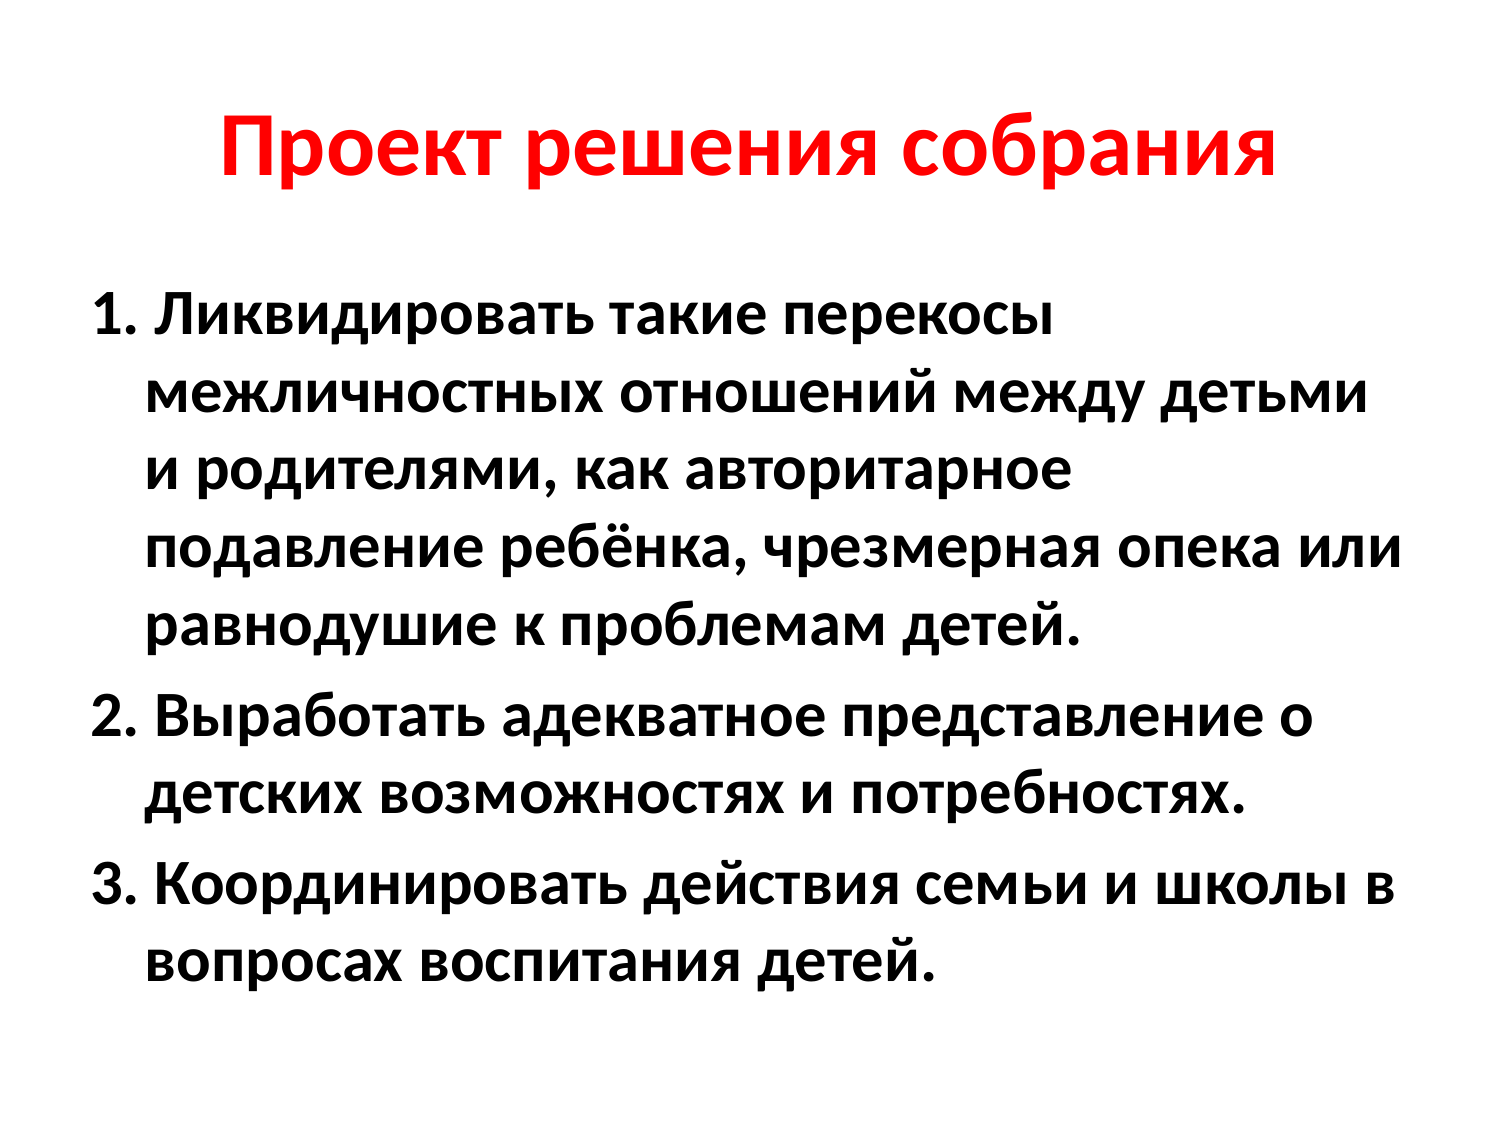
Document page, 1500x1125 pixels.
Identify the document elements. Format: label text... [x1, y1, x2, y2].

title Проект решения собрания [75, 45, 1425, 233]
list 1. Ликвидировать такие перекосы межличностных отношений между детьми и родителями, как авторитарное подавление ребёнка, чрезмерная опека или равнодушие к проблемам детей. 2. Выработать адекватное представление о детских возможностях и потребностях. 3. Координировать действия семьи и школы в вопросах воспитания детей. [75, 262, 1425, 1005]
